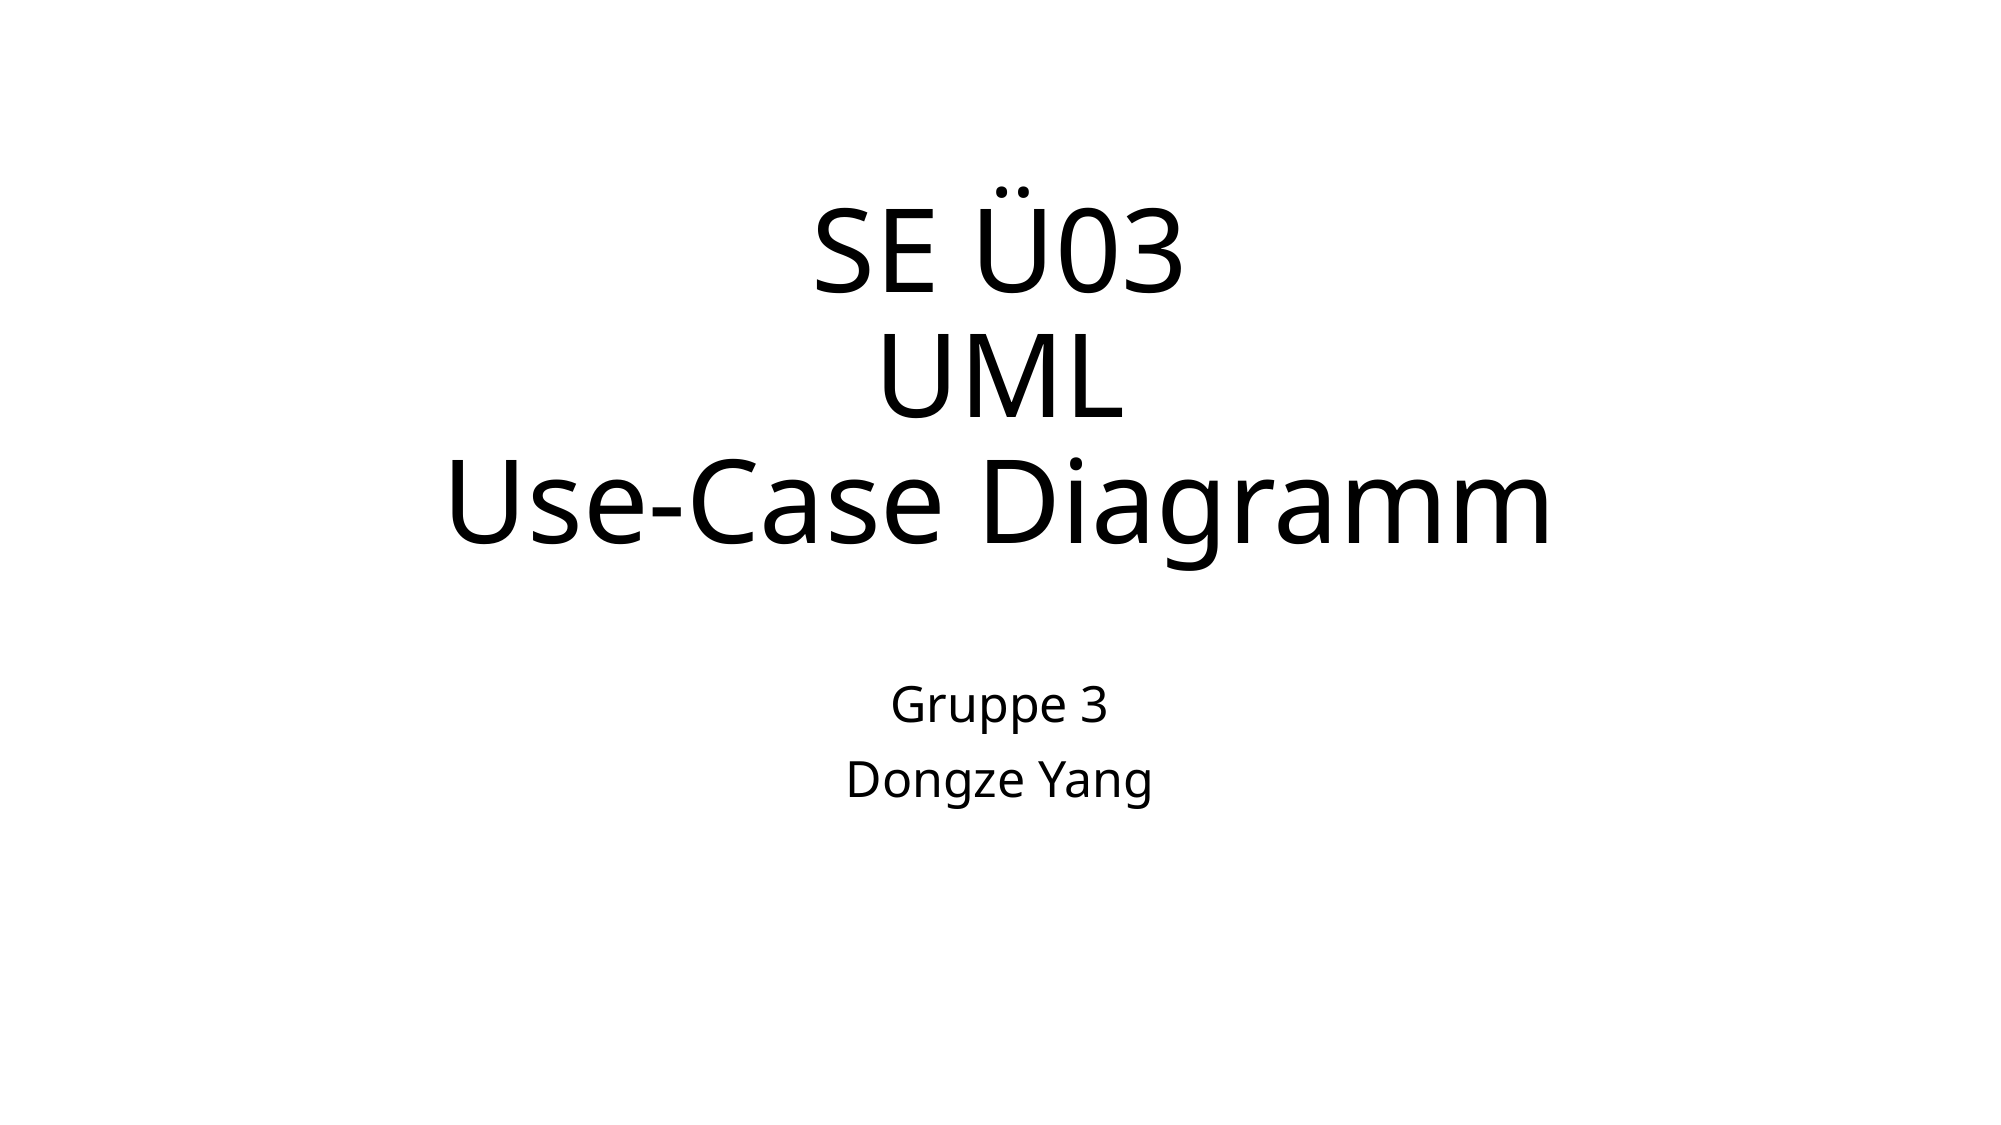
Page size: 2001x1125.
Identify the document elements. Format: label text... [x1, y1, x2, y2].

subtitle Gruppe 3 Dongze Yang [249, 590, 1750, 863]
title SE Ü03 UML Use-Case Diagramm [249, 184, 1750, 576]
